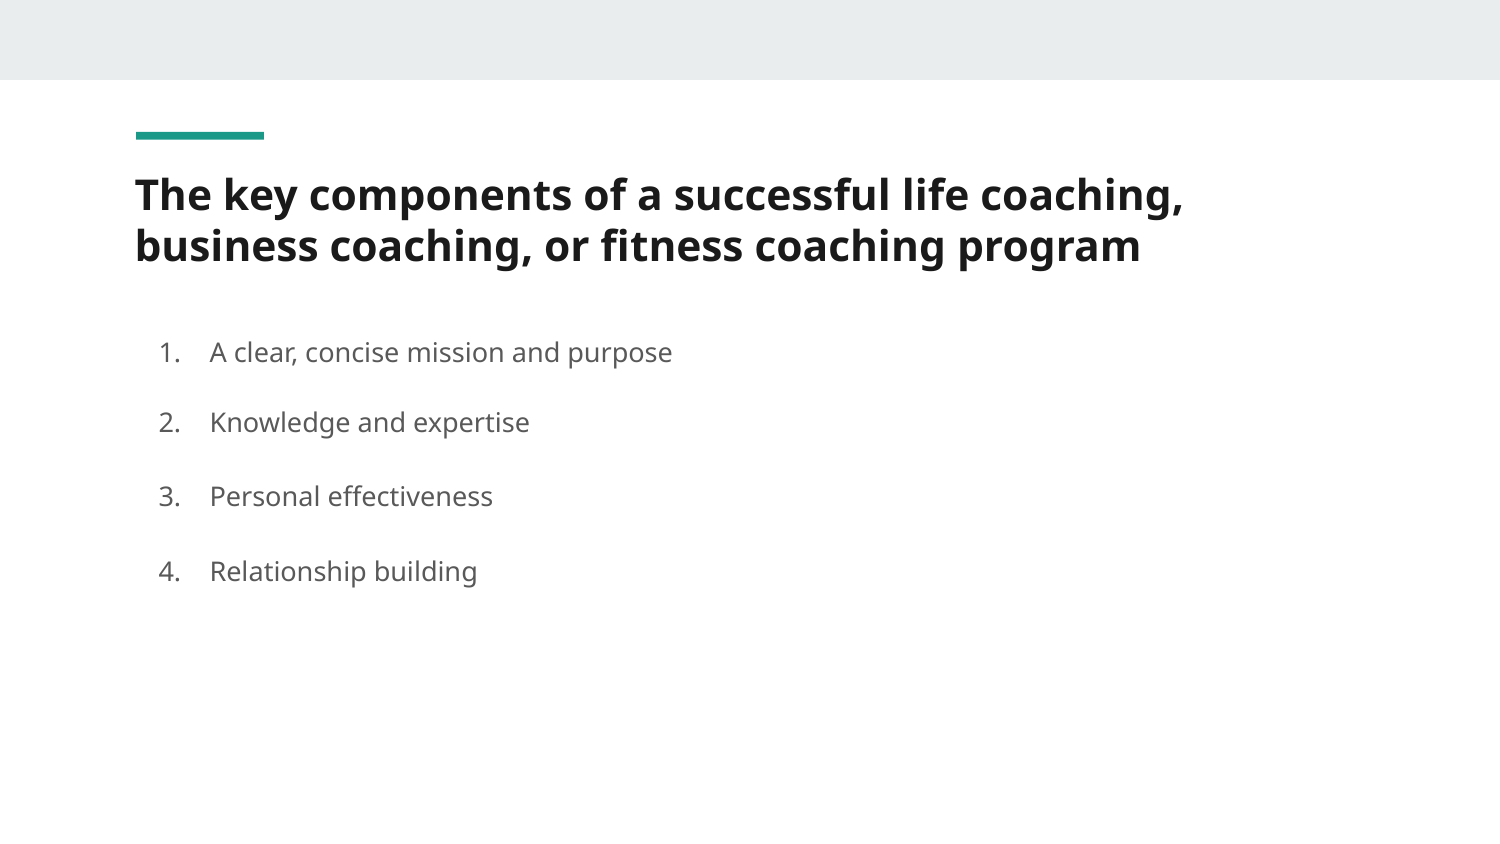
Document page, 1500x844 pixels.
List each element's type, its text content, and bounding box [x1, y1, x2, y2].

list A clear, concise mission and purpose Knowledge and expertise Personal effectiveness Relationship building [119, 315, 1381, 780]
title The key components of a successful life coaching, business coaching, or fitness coaching program [119, 152, 1381, 241]
